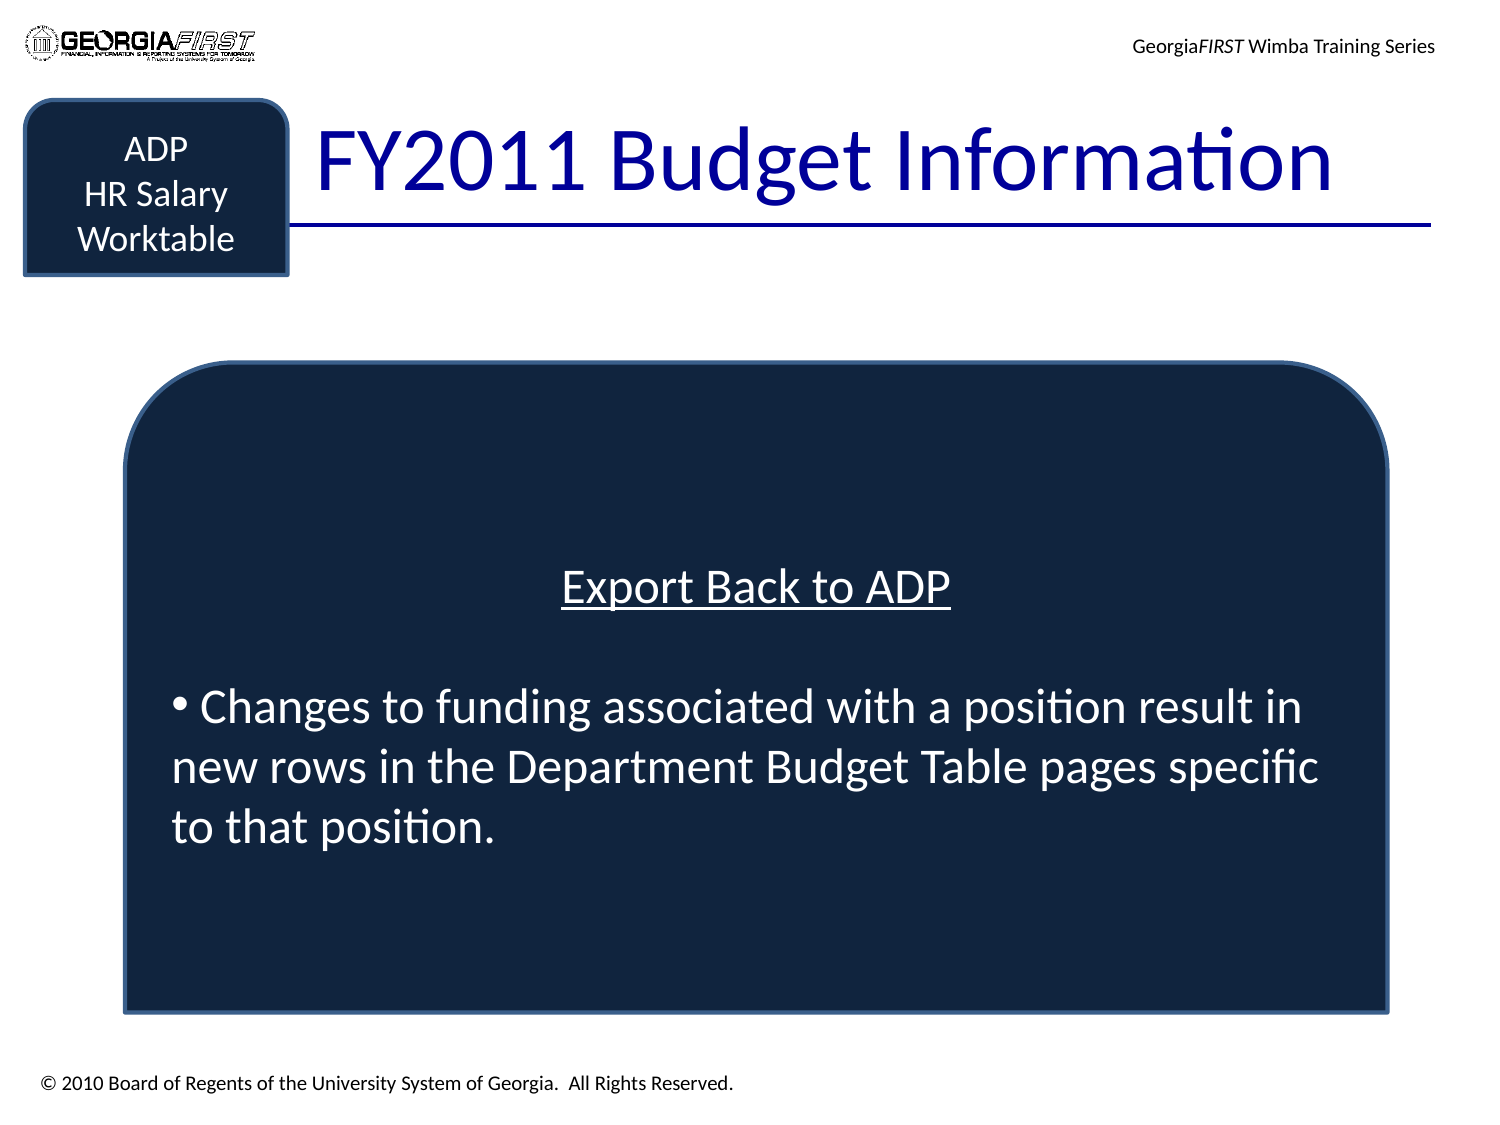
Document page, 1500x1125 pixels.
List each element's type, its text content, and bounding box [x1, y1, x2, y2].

picture [24, 24, 255, 63]
title FY2011 Budget Information [300, 75, 1425, 233]
text_box ADP HR Salary Worktable [22, 97, 290, 278]
text_box Export Back to ADP Changes to funding associated with a position result in new rows in the Department Budget Table pages specific to that position. [122, 360, 1390, 1015]
